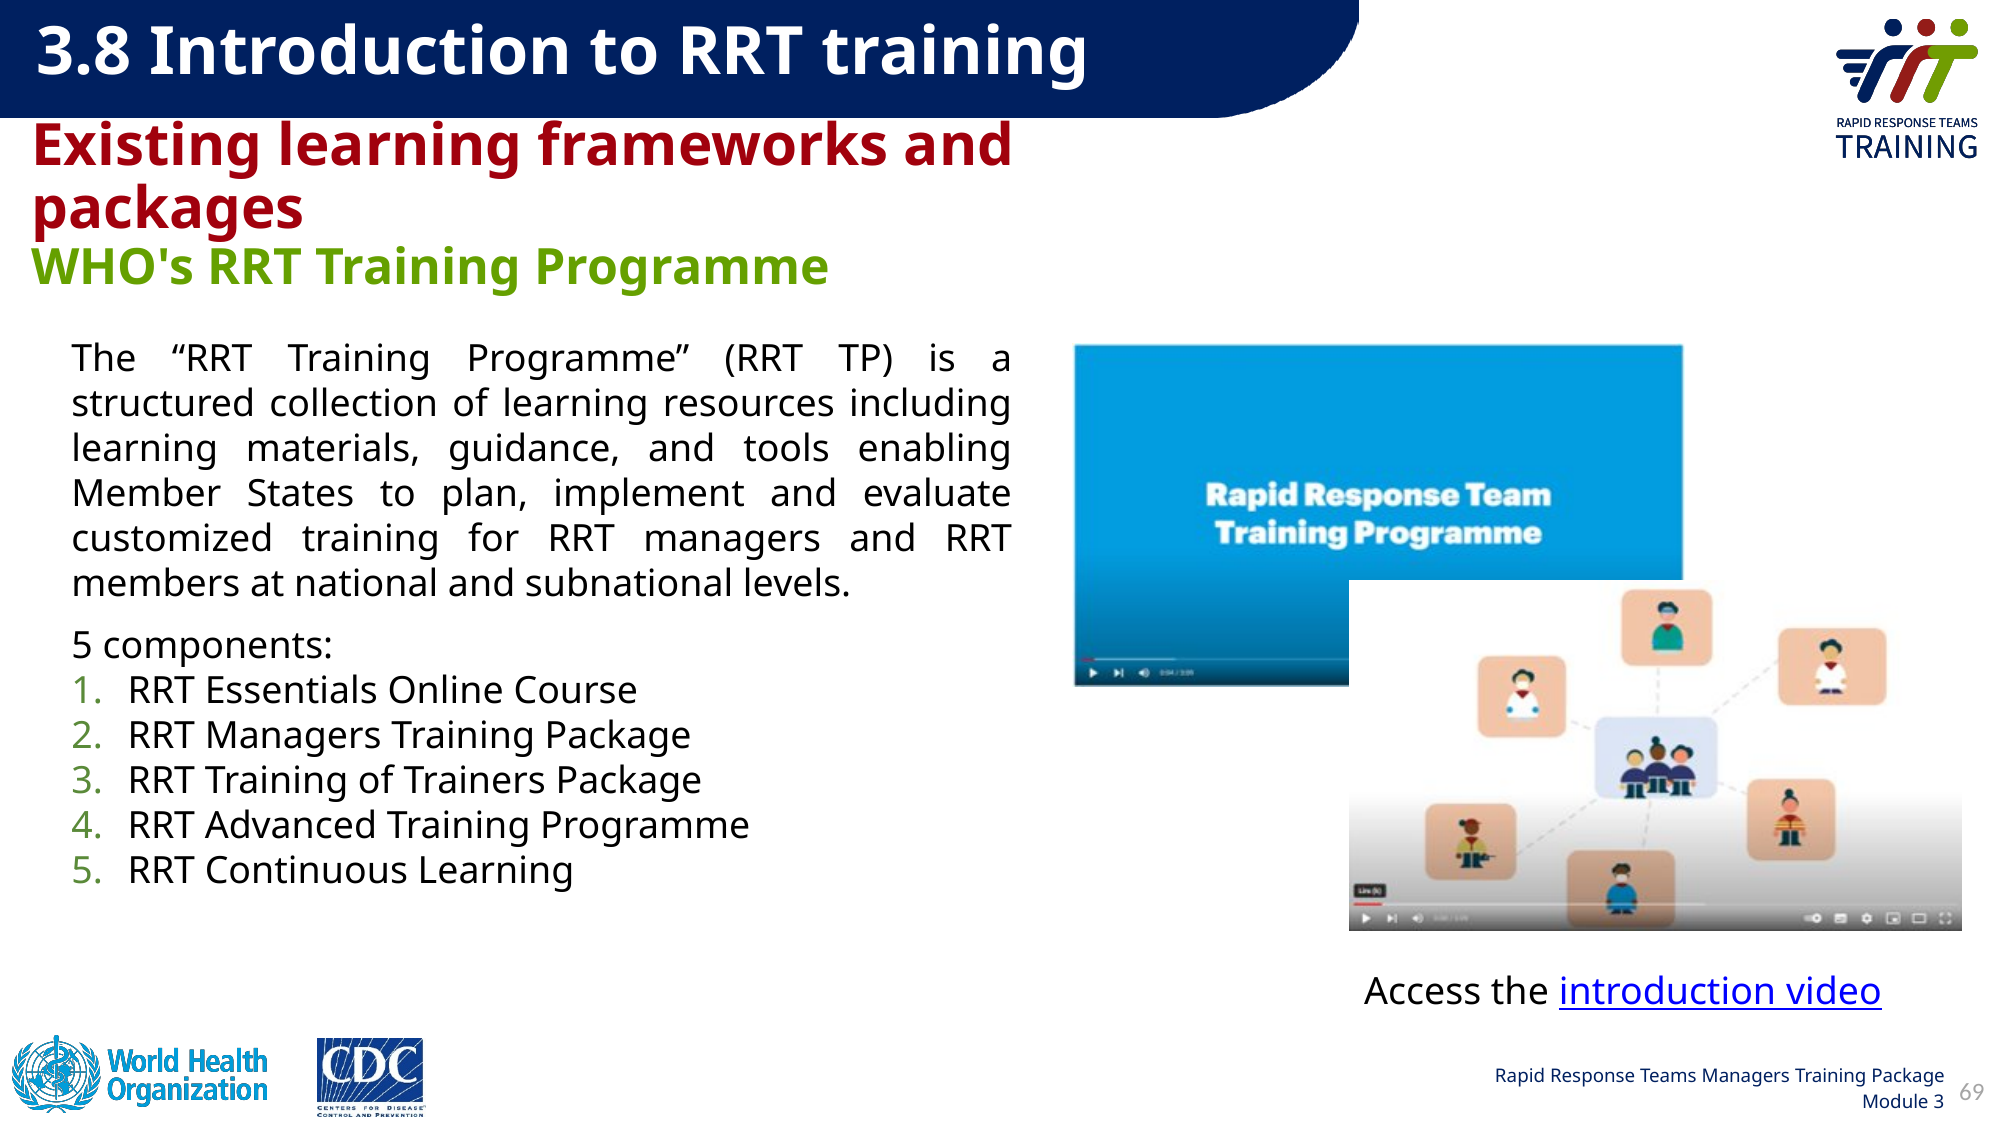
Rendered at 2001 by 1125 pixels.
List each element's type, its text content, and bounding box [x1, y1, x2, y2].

picture [46, 1056, 54, 1062]
picture [50, 1108, 62, 1113]
picture [40, 1062, 47, 1070]
picture [36, 1088, 78, 1105]
picture [22, 1062, 26, 1077]
picture [1835, 19, 1978, 167]
picture [317, 1038, 426, 1117]
title Existing learning frameworks and packages WHO's RRT Training Programme [28, 107, 1212, 300]
picture [34, 1054, 43, 1078]
picture [1071, 343, 1963, 931]
text_box 5 components: RRT Essentials Online Course RRT Managers Training Package RRT Training of Trainers Package RRT Advanced Training Programme RRT Continuous Learning [56, 613, 1028, 899]
text_box Access the introduction video [1349, 959, 1962, 1026]
picture [24, 1054, 36, 1087]
text_box The “RRT Training Programme” (RRT TP) is a structured collection of learning resources including learning materials, guidance, and tools enabling Member States to plan, implement and evaluate customized training for RRT managers and RRT members at national and subnational levels. [56, 326, 1028, 611]
text_box 3.8 Introduction to RRT training​ [29, 0, 1243, 96]
picture [71, 1053, 90, 1091]
picture [30, 1083, 37, 1091]
slide_number 69 [1924, 1067, 2000, 1125]
picture [59, 1035, 267, 1113]
picture [0, 0, 1359, 118]
picture [12, 1035, 54, 1068]
picture [12, 1083, 48, 1113]
